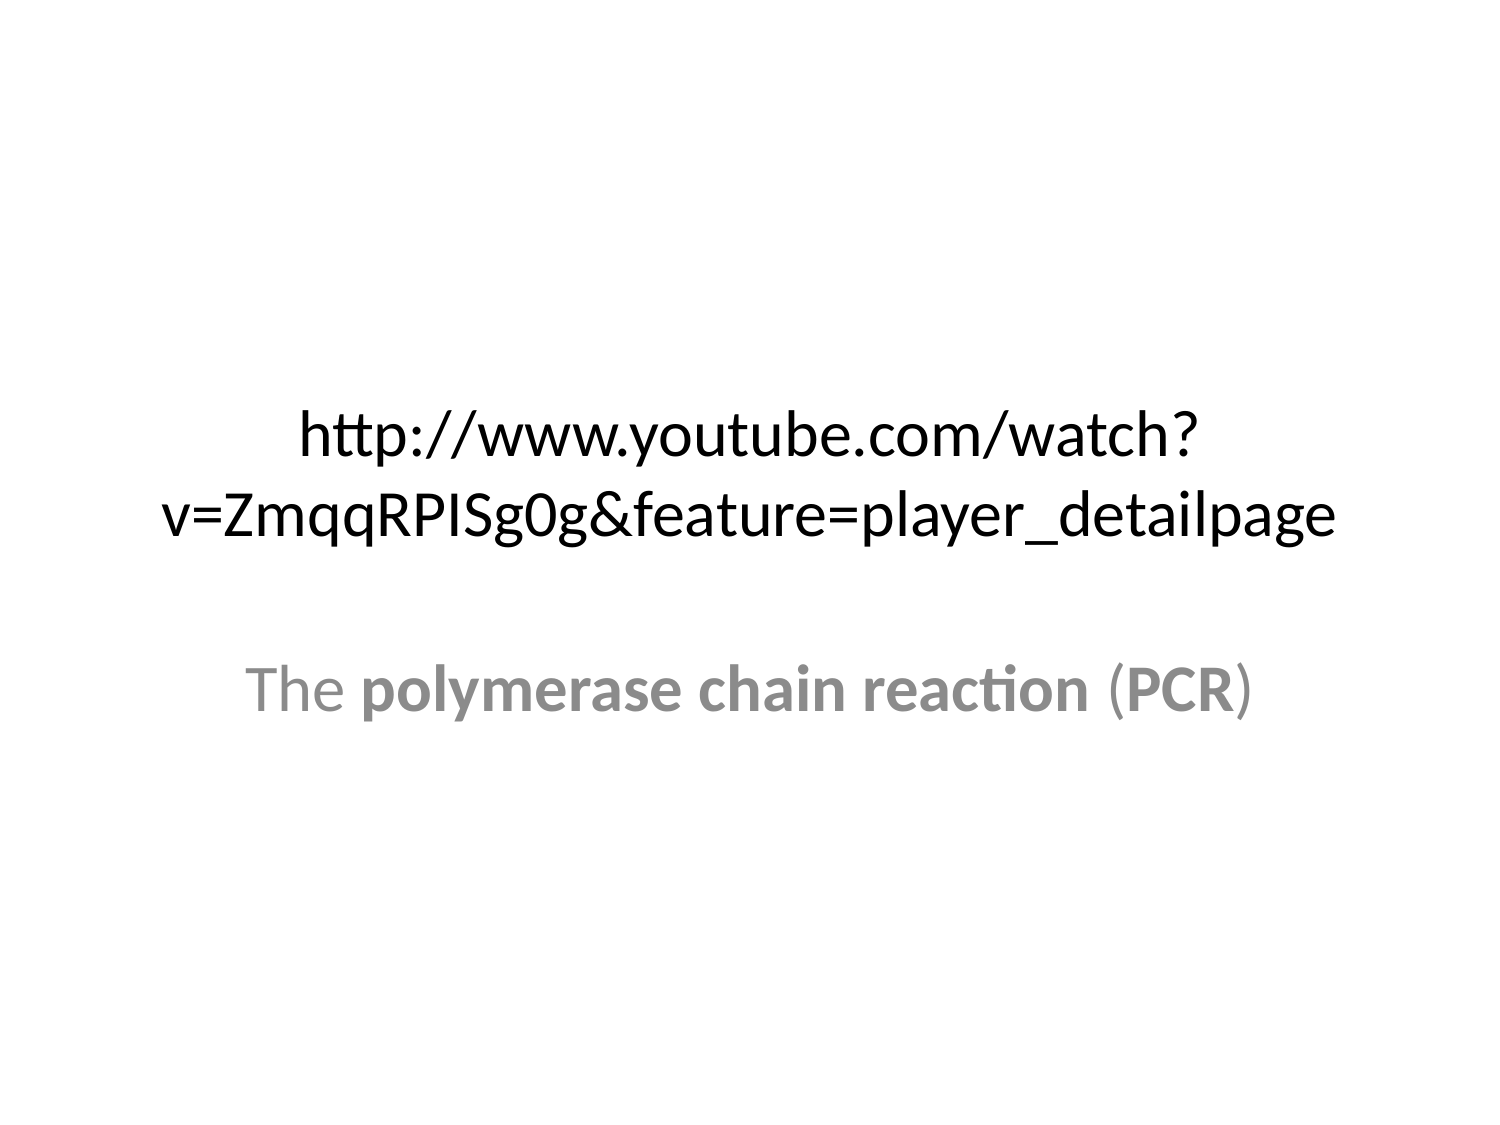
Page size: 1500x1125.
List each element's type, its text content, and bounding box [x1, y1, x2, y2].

subtitle The polymerase chain reaction (PCR) [225, 637, 1275, 925]
title http://www.youtube.com/watch?v=ZmqqRPISg0g&feature=player_detailpage [112, 349, 1388, 591]
